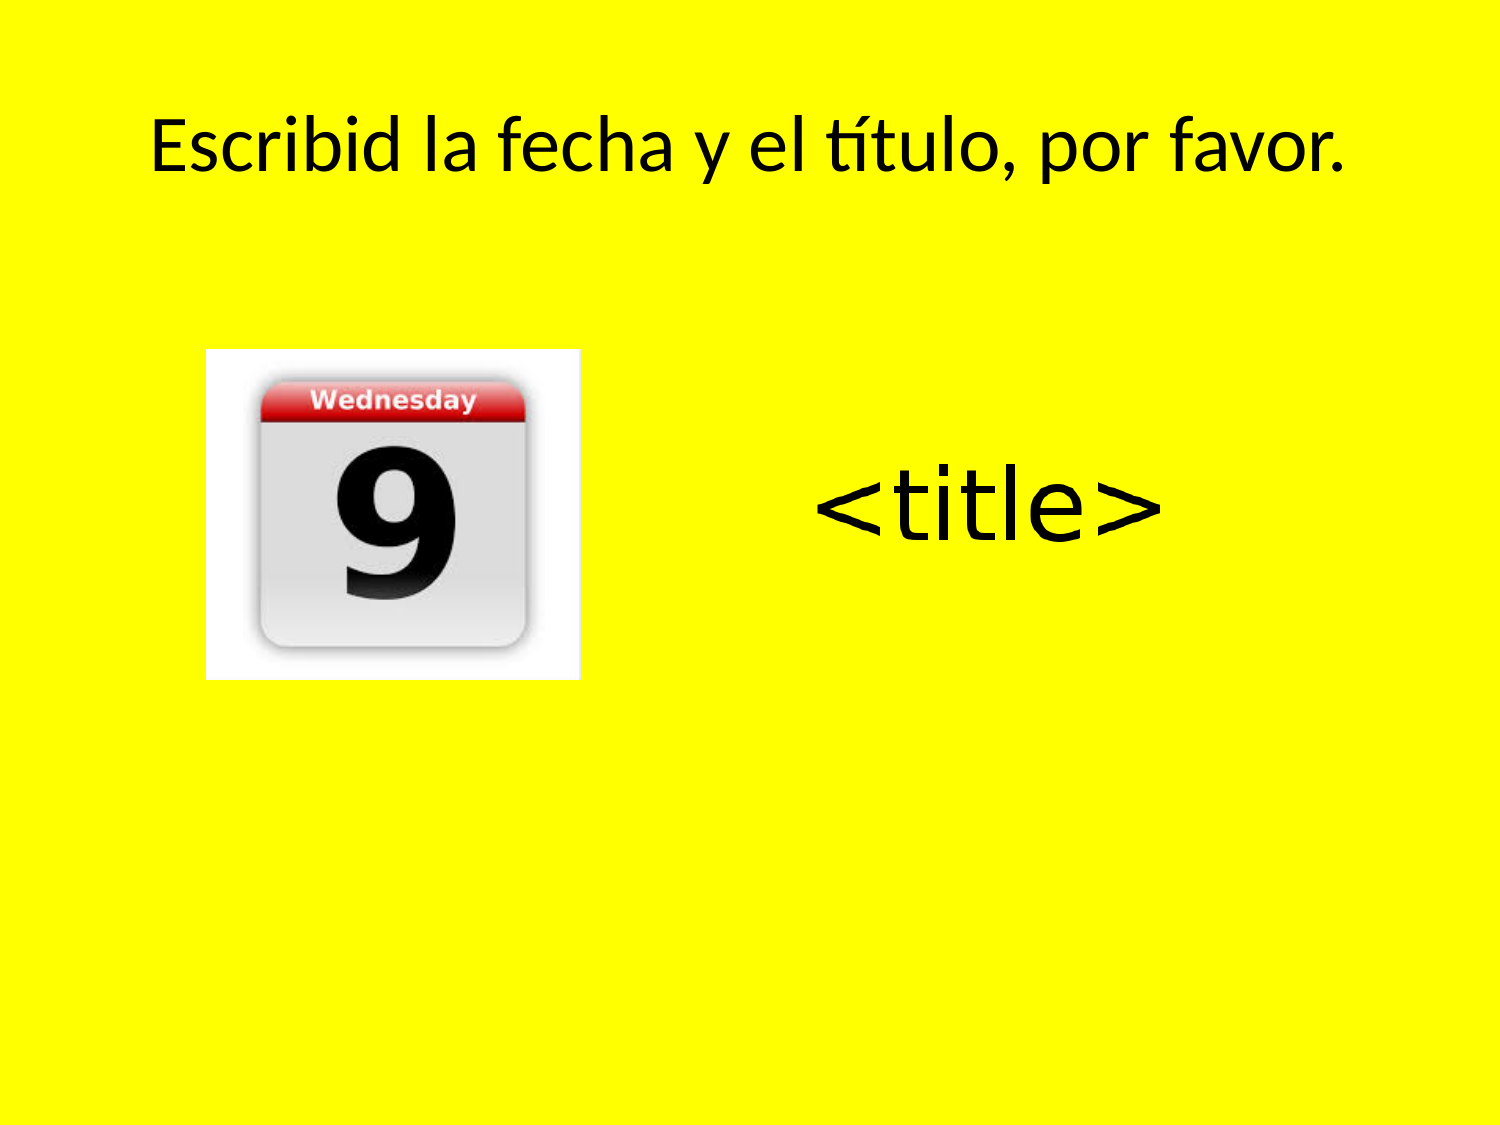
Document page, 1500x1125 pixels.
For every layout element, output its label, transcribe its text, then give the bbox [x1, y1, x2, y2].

title Escribid la fecha y el título, por favor. [75, 45, 1425, 233]
picture [808, 326, 1167, 685]
picture [206, 349, 581, 680]
